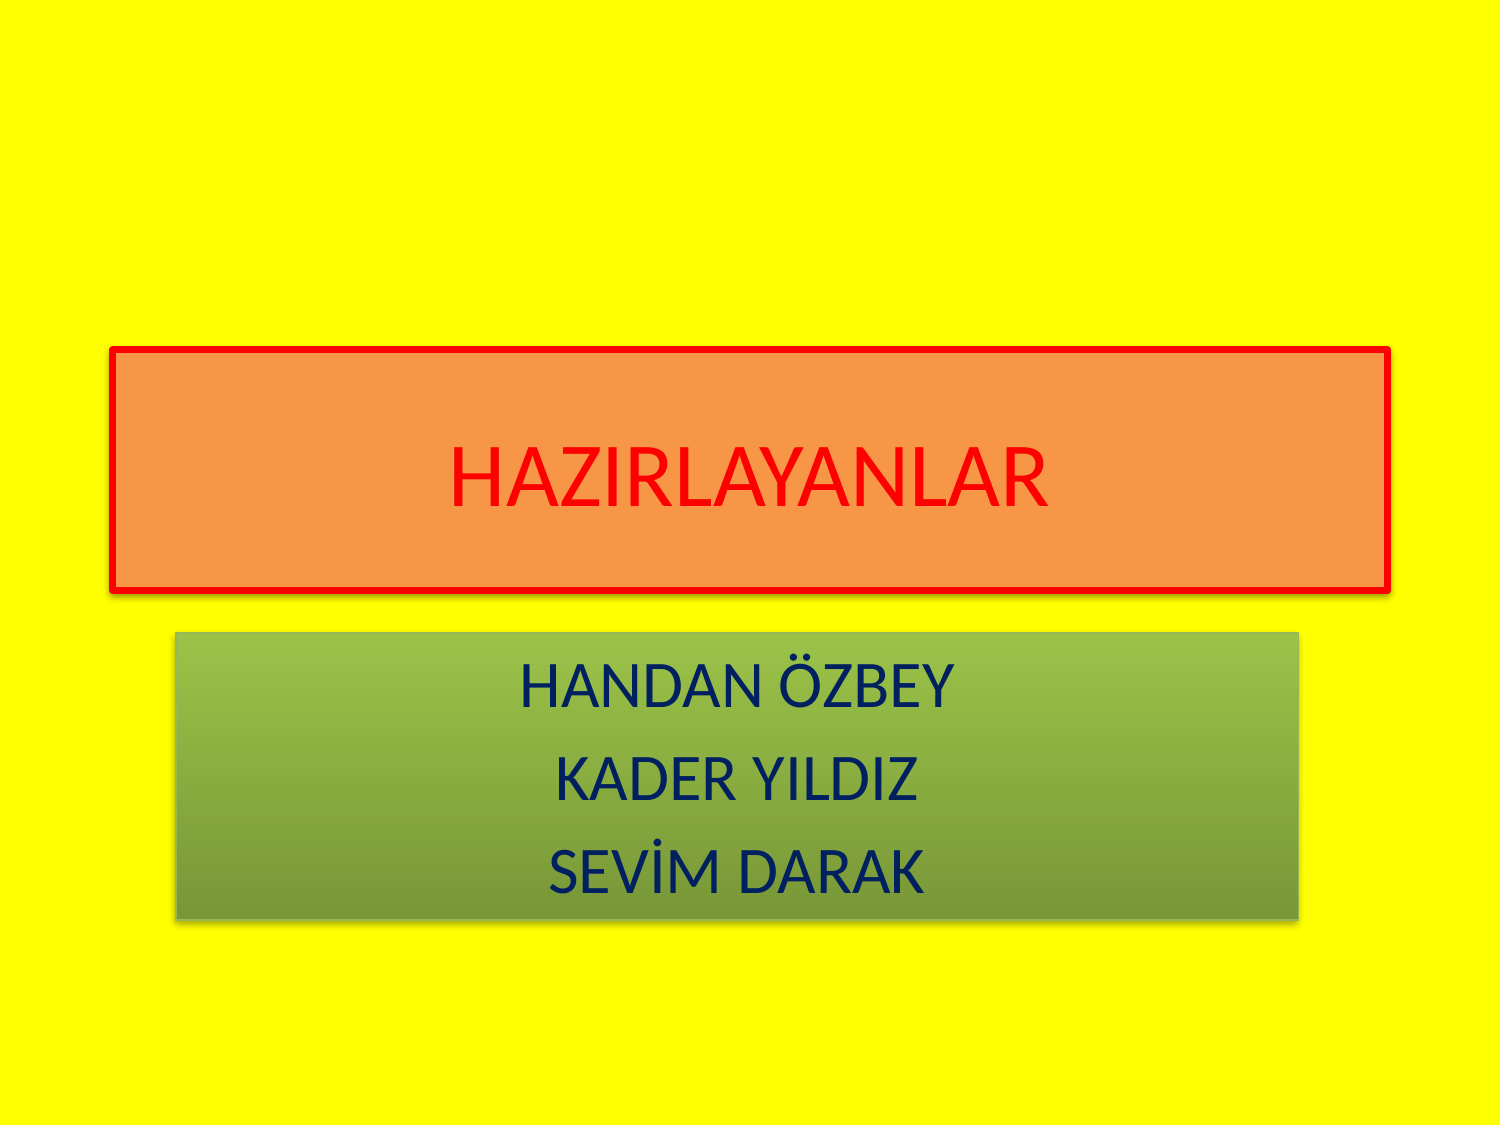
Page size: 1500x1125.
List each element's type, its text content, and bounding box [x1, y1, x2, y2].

title HAZIRLAYANLAR [109, 346, 1391, 594]
subtitle HANDAN ÖZBEY KADER YILDIZ SEVİM DARAK [175, 632, 1299, 921]
